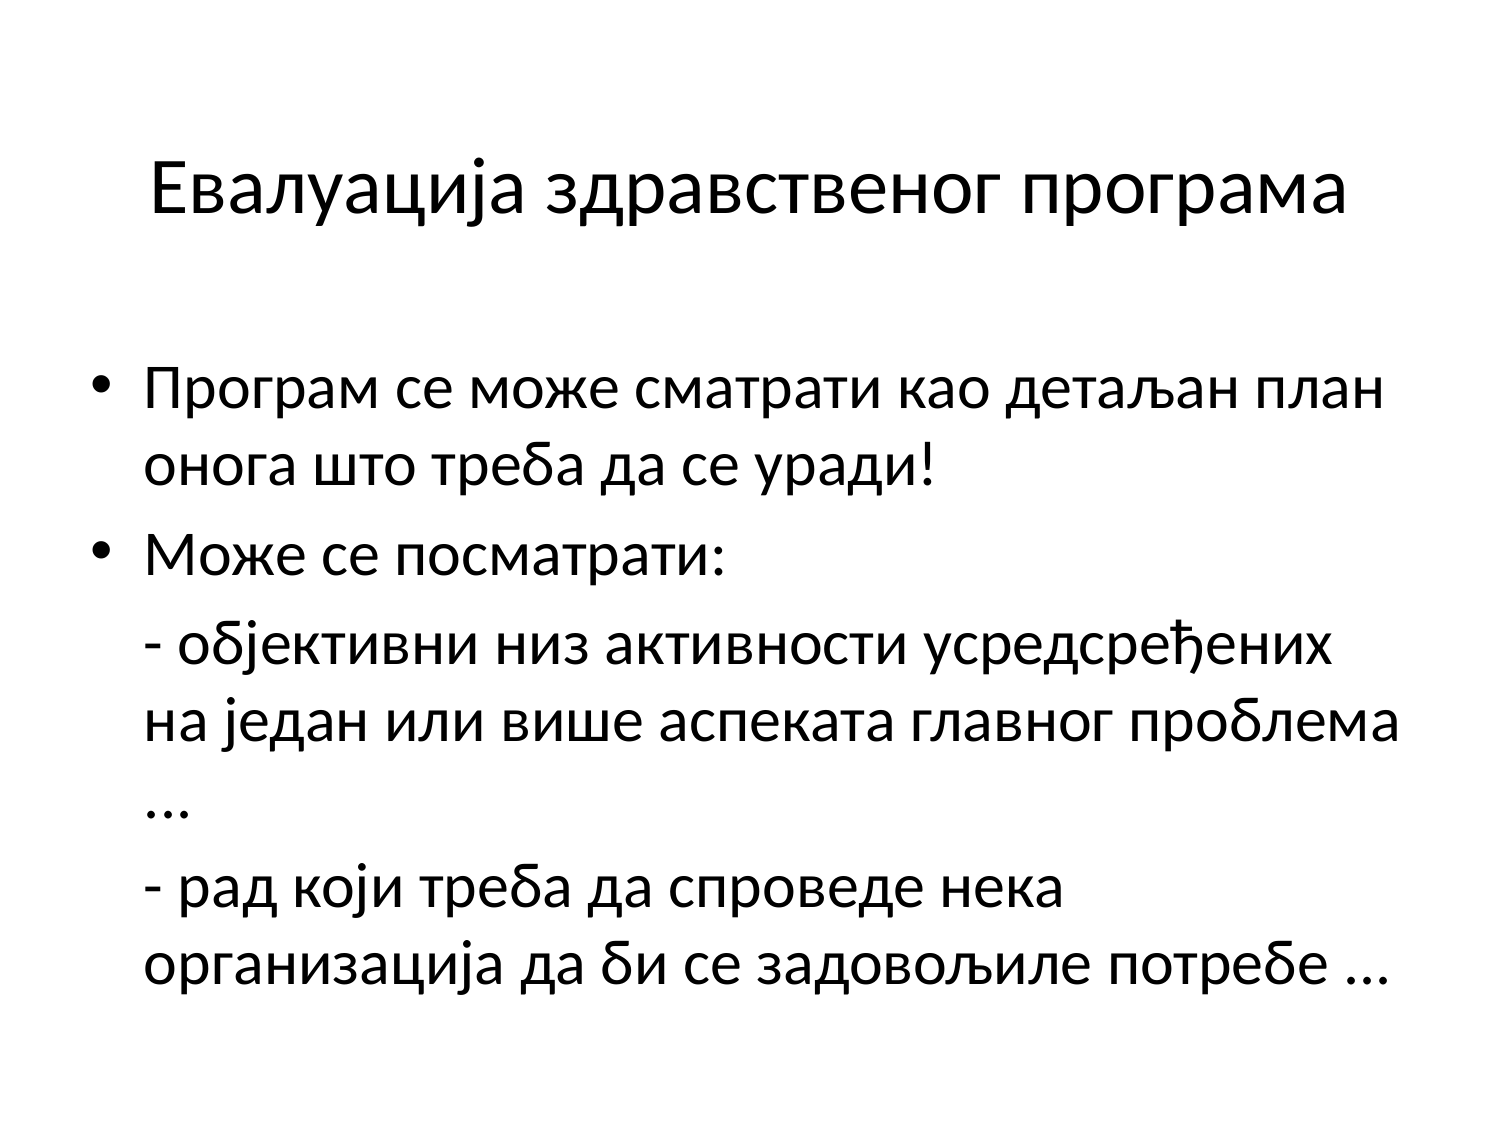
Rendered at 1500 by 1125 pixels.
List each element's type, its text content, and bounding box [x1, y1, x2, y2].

list Програм се може сматрати као детаљан план онога што треба да се уради! Може се посматрати: - објективни низ активности усредсређених на један или више аспеката главног проблема ... - рад који треба да спроведе нека организација да би се задовољиле потребе ... [75, 337, 1425, 1080]
title Евалуација здравственог програма [75, 87, 1425, 275]
